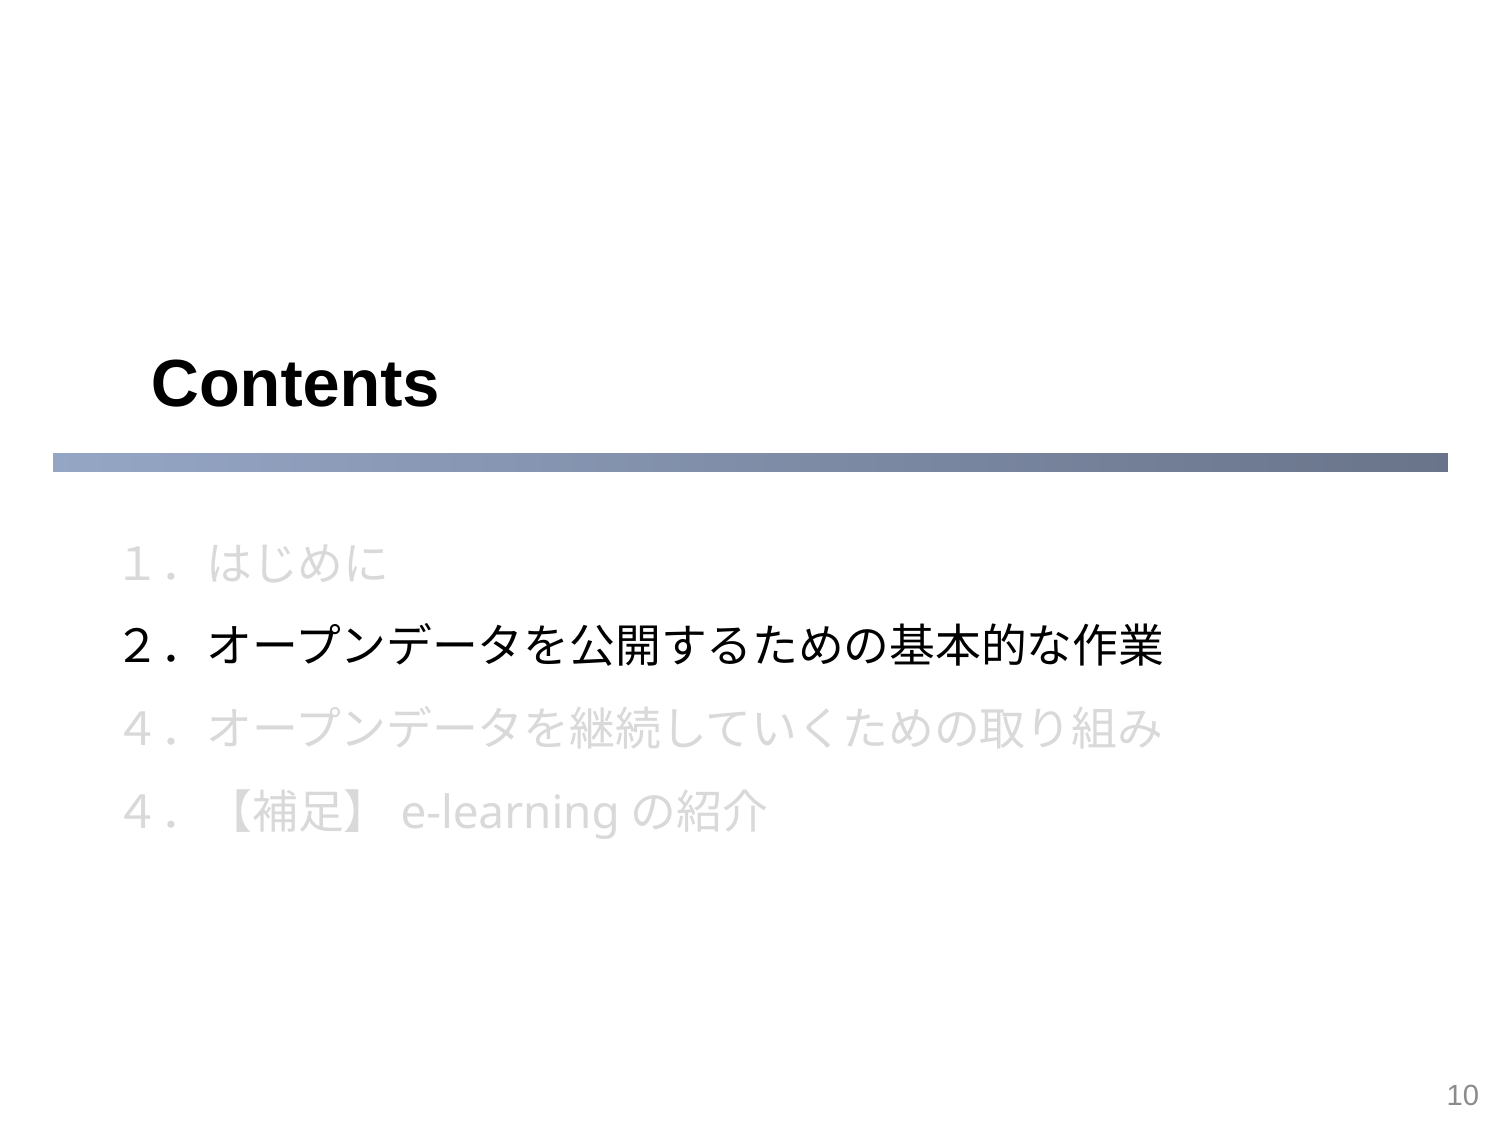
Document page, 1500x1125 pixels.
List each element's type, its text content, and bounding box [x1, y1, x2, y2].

slide_number 9 [1411, 1070, 1495, 1118]
text_box ４．オープンデータを継続していくための取り組み [100, 692, 1436, 764]
text_box １．はじめに [100, 527, 1436, 598]
text_box ２．オープンデータを公開するための基本的な作業 [100, 609, 1436, 681]
text_box ４．【補足】e-learningの紹介 [100, 775, 1436, 846]
